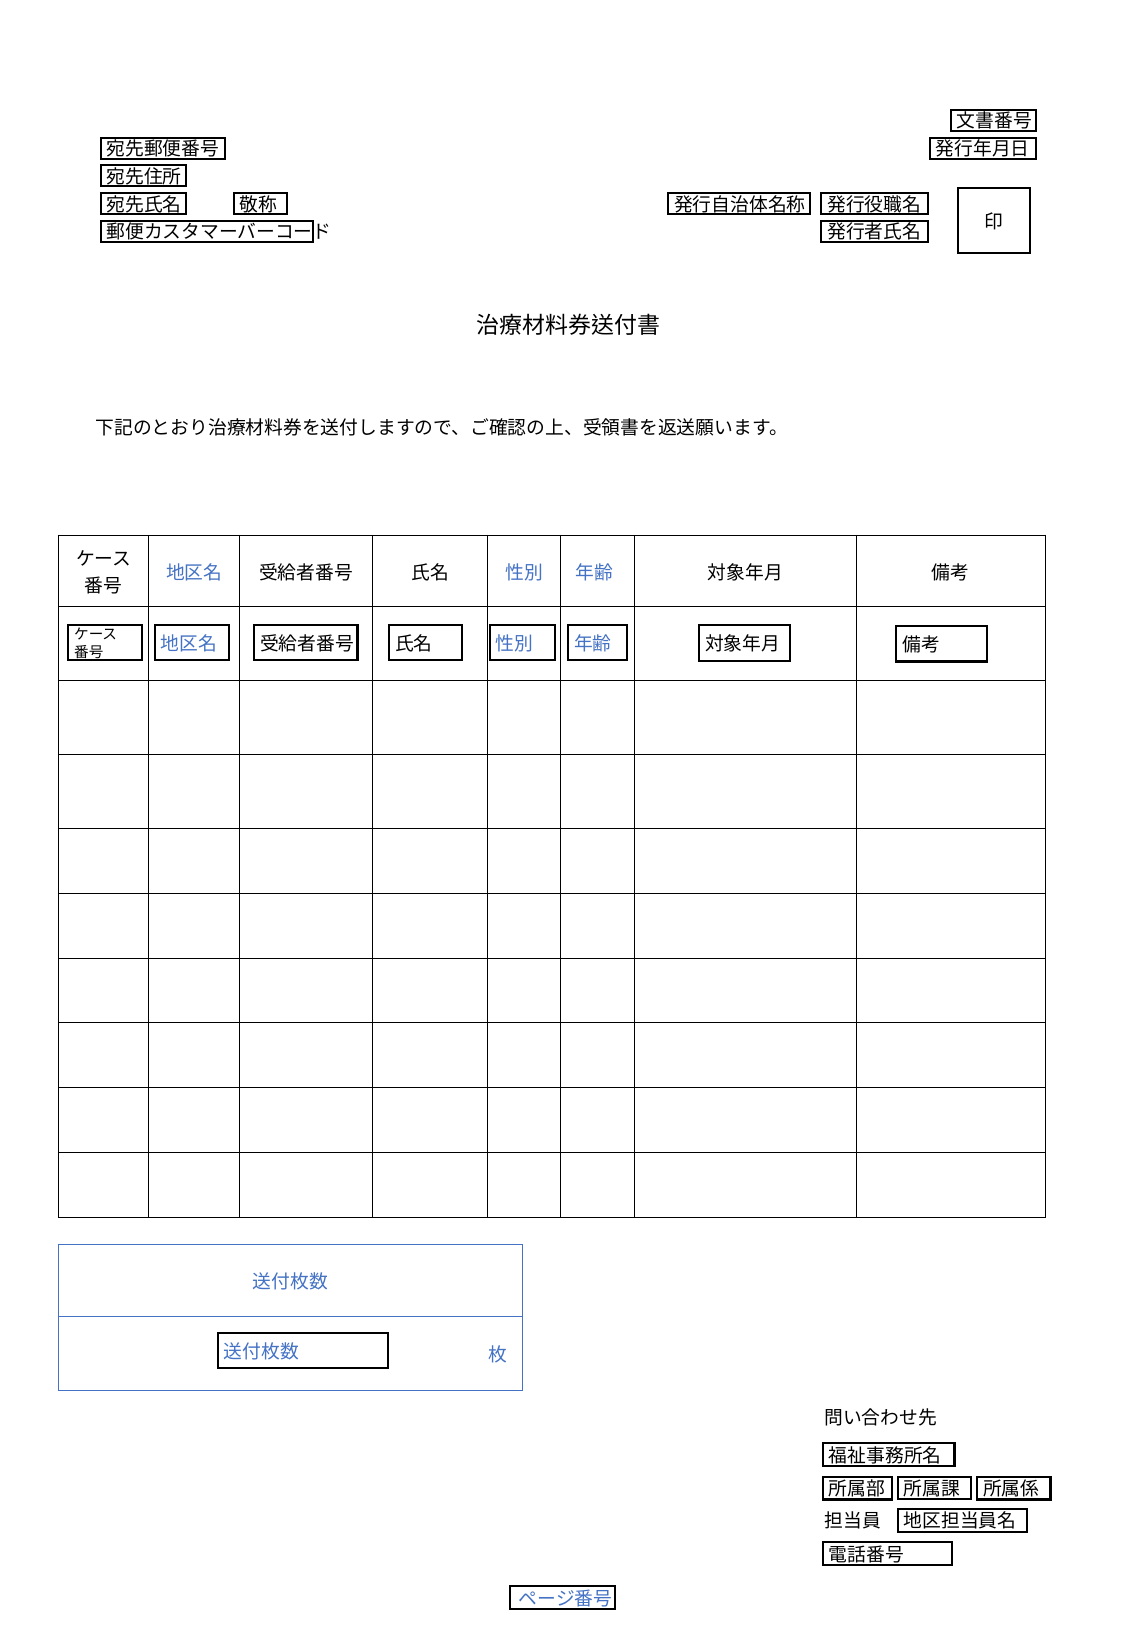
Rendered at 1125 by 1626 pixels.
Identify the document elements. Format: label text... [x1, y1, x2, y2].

table_cell [488, 1088, 560, 1152]
table_cell [149, 959, 239, 1022]
text_box 敬称 [233, 192, 288, 215]
table_cell [857, 755, 1045, 828]
table_cell [857, 1023, 1045, 1087]
table_cell [240, 1023, 372, 1087]
table_cell [59, 1088, 148, 1152]
table_cell [488, 1153, 560, 1217]
table_cell [857, 1153, 1045, 1217]
table_cell [857, 681, 1045, 754]
table_cell [635, 959, 856, 1022]
table_cell [857, 894, 1045, 958]
table_cell [857, 1088, 1045, 1152]
table_cell [373, 959, 487, 1022]
table_cell [240, 681, 372, 754]
table_cell [149, 607, 239, 680]
table_cell [373, 1088, 487, 1152]
table_cell [635, 1023, 856, 1087]
table_cell [59, 607, 148, 680]
table_cell [59, 1023, 148, 1087]
table_cell [488, 1023, 560, 1087]
table_cell [488, 959, 560, 1022]
table_cell [635, 1088, 856, 1152]
table_header 対象年月 [635, 536, 856, 606]
table_cell [561, 959, 634, 1022]
table_cell [561, 829, 634, 893]
table_header 氏名 [373, 536, 487, 606]
table_cell [240, 607, 372, 680]
table_cell [373, 681, 487, 754]
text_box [929, 109, 1037, 159]
table_header 地区名 [149, 536, 239, 606]
table_cell [561, 681, 634, 754]
text_box 宛先郵便番号 [100, 137, 226, 160]
text_box ケース 番号 [67, 624, 143, 661]
table_header 備考 [857, 536, 1045, 606]
text_box 発行者氏名 [820, 220, 929, 243]
table_header ケース番号 [59, 536, 148, 606]
text_box 郵便カスタマーバーコード [100, 220, 314, 243]
table_cell [373, 607, 487, 680]
text_box 治療材料券送付書 [96, 302, 1042, 346]
table_cell [149, 894, 239, 958]
table_header 年齢 [561, 536, 634, 606]
table_cell [240, 894, 372, 958]
table_cell [59, 959, 148, 1022]
table_cell [59, 894, 148, 958]
table_cell [373, 755, 487, 828]
table_cell [59, 829, 148, 893]
text_box 印 [957, 187, 1031, 254]
table_cell [635, 829, 856, 893]
text_box 宛先住所 [100, 164, 187, 187]
text_box 受給者番号 [253, 624, 359, 661]
table_cell [635, 681, 856, 754]
table_cell [857, 959, 1045, 1022]
text_box ページ番号 [509, 1585, 616, 1610]
table_cell [240, 959, 372, 1022]
table_header 性別 [488, 536, 560, 606]
table_cell [240, 829, 372, 893]
table_cell [561, 894, 634, 958]
table_cell [857, 607, 1045, 680]
table_cell [59, 1153, 148, 1217]
table_cell [149, 1023, 239, 1087]
table_cell [635, 1153, 856, 1217]
table_cell [561, 755, 634, 828]
table_cell [561, 607, 634, 680]
text_box 対象年月 [698, 624, 791, 662]
table_cell [561, 1153, 634, 1217]
text_box 下記のとおり治療材料券を送付しますので、ご確認の上、受領書を返送願います。 [89, 415, 1037, 438]
table_cell [635, 894, 856, 958]
table_cell [149, 829, 239, 893]
text_box 発行自治体名称 [667, 192, 811, 215]
table_cell [240, 1088, 372, 1152]
table_cell [373, 829, 487, 893]
table_cell [240, 755, 372, 828]
text_box 備考 [895, 625, 988, 663]
table_cell [59, 681, 148, 754]
table_cell [149, 1088, 239, 1152]
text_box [809, 1398, 1051, 1566]
table_header 送付枚数 [59, 1245, 522, 1316]
table_cell [373, 1023, 487, 1087]
table_cell [488, 755, 560, 828]
text_box 宛先氏名 [100, 192, 187, 215]
table_header 受給者番号 [240, 536, 372, 606]
text_box 地区名 [154, 624, 230, 661]
table_cell [240, 1153, 372, 1217]
table_cell [373, 1153, 487, 1217]
table_cell [59, 755, 148, 828]
table_cell 枚 [59, 1317, 522, 1390]
text_box 性別 [489, 624, 556, 661]
table_cell [635, 755, 856, 828]
table_cell [488, 607, 560, 680]
table_cell [488, 894, 560, 958]
table_cell [149, 681, 239, 754]
text_box 年齢 [567, 624, 628, 661]
text_box 送付枚数 [217, 1332, 389, 1369]
table_cell [857, 829, 1045, 893]
table_cell [488, 829, 560, 893]
table_cell [488, 681, 560, 754]
text_box 氏名 [388, 624, 463, 661]
text_box 発行役職名 [820, 192, 929, 215]
table_cell [373, 894, 487, 958]
table_cell [561, 1088, 634, 1152]
table_cell [149, 1153, 239, 1217]
table_cell [635, 607, 856, 680]
table_cell [149, 755, 239, 828]
table_cell [561, 1023, 634, 1087]
